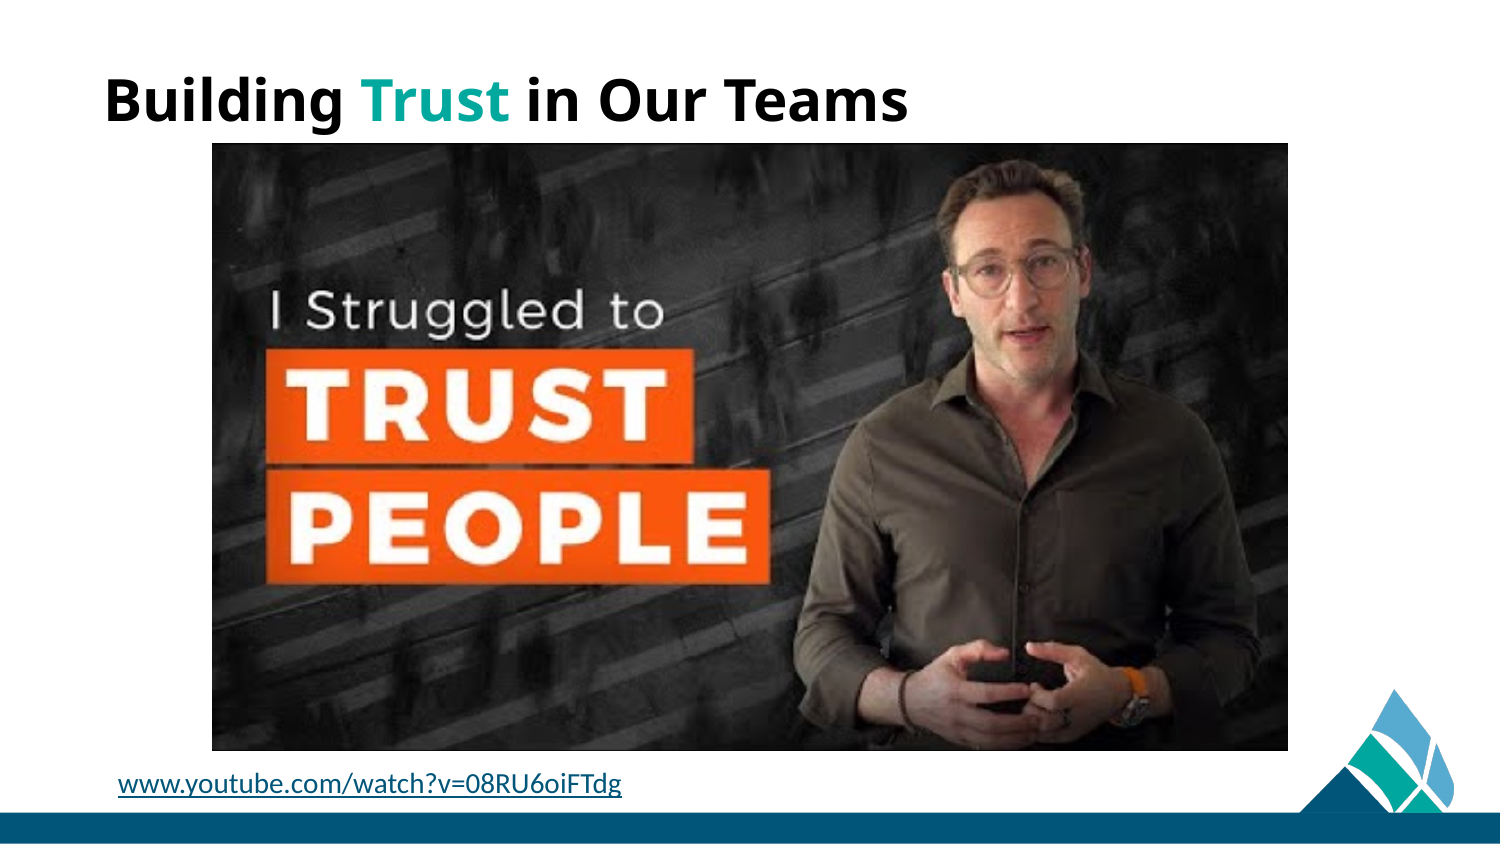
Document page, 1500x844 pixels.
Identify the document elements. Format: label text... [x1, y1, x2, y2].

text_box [211, 142, 1289, 751]
picture [1299, 689, 1454, 812]
title Building Trust in Our Teams [103, 44, 1397, 152]
text_box www.youtube.com/watch?v=08RU6oiFTdg [103, 757, 1397, 812]
